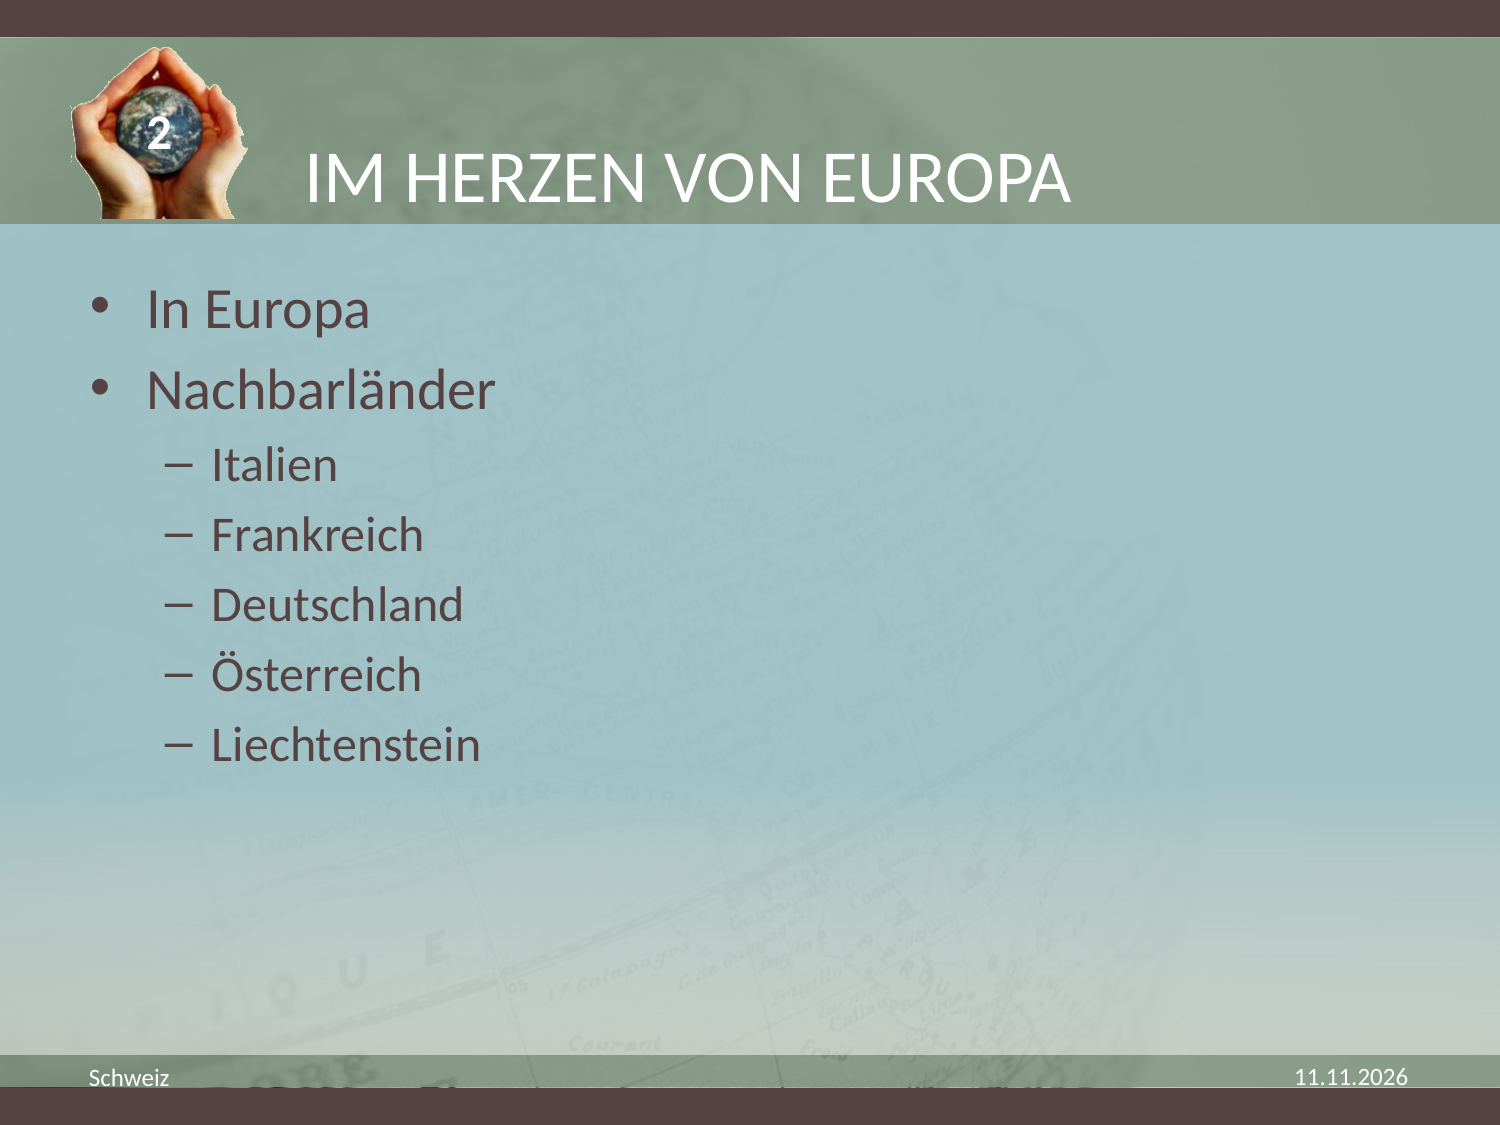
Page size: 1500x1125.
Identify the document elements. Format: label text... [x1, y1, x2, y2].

list In Europa Nachbarländer Italien Frankreich Deutschland Österreich Liechtenstein [75, 262, 738, 1005]
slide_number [1073, 1045, 1424, 1106]
footer Schweiz [74, 1046, 550, 1107]
picture [70, 41, 248, 219]
title Im Herzen von Europa [289, 37, 1425, 225]
slide_number 2 [112, 99, 207, 160]
